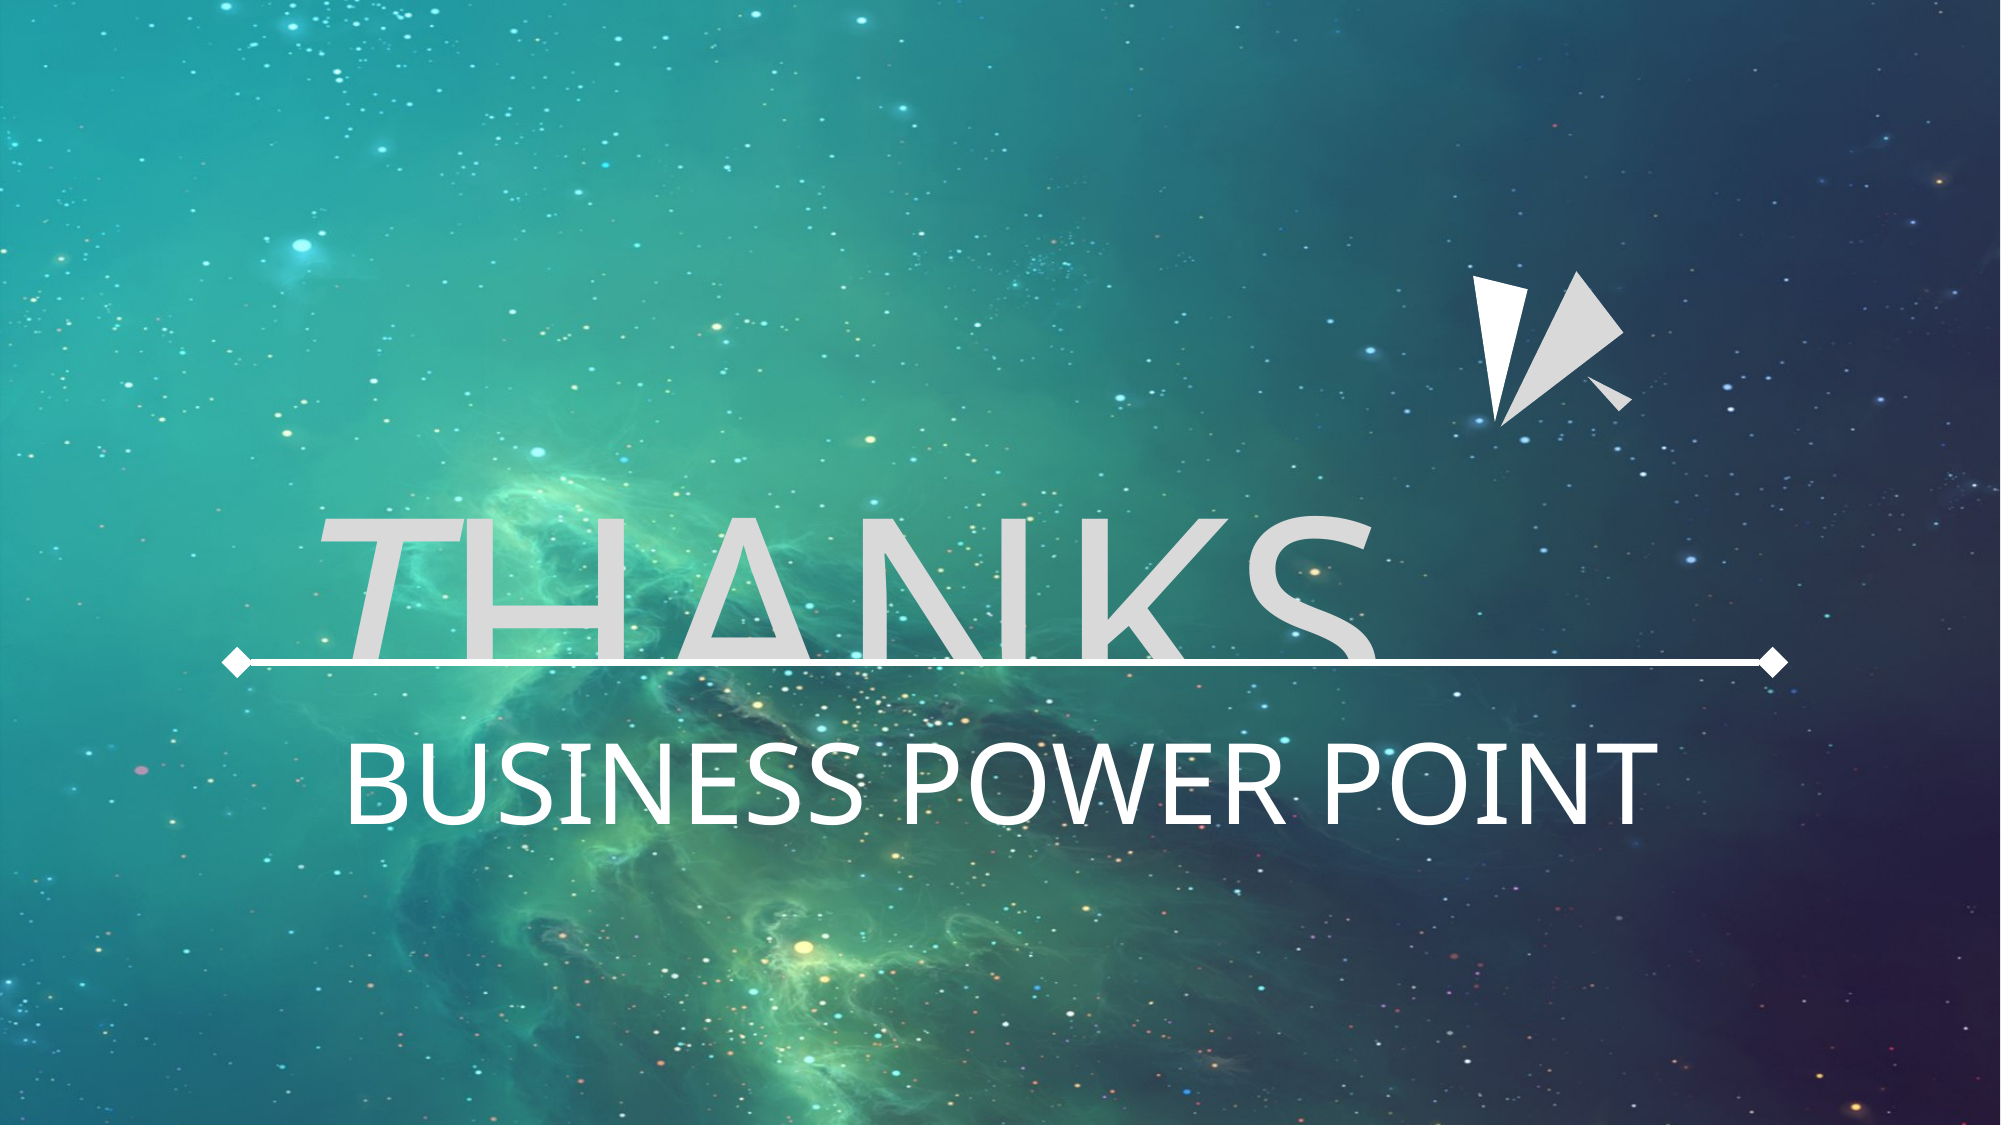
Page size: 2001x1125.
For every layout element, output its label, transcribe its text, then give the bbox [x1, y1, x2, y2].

picture [0, 0, 2001, 1125]
text_box [226, 652, 1783, 673]
text_box THANKS [280, 429, 1740, 661]
text_box BUSINESS POWER POINT [325, 704, 1726, 854]
text_box [267, 663, 1740, 869]
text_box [1455, 280, 1619, 418]
